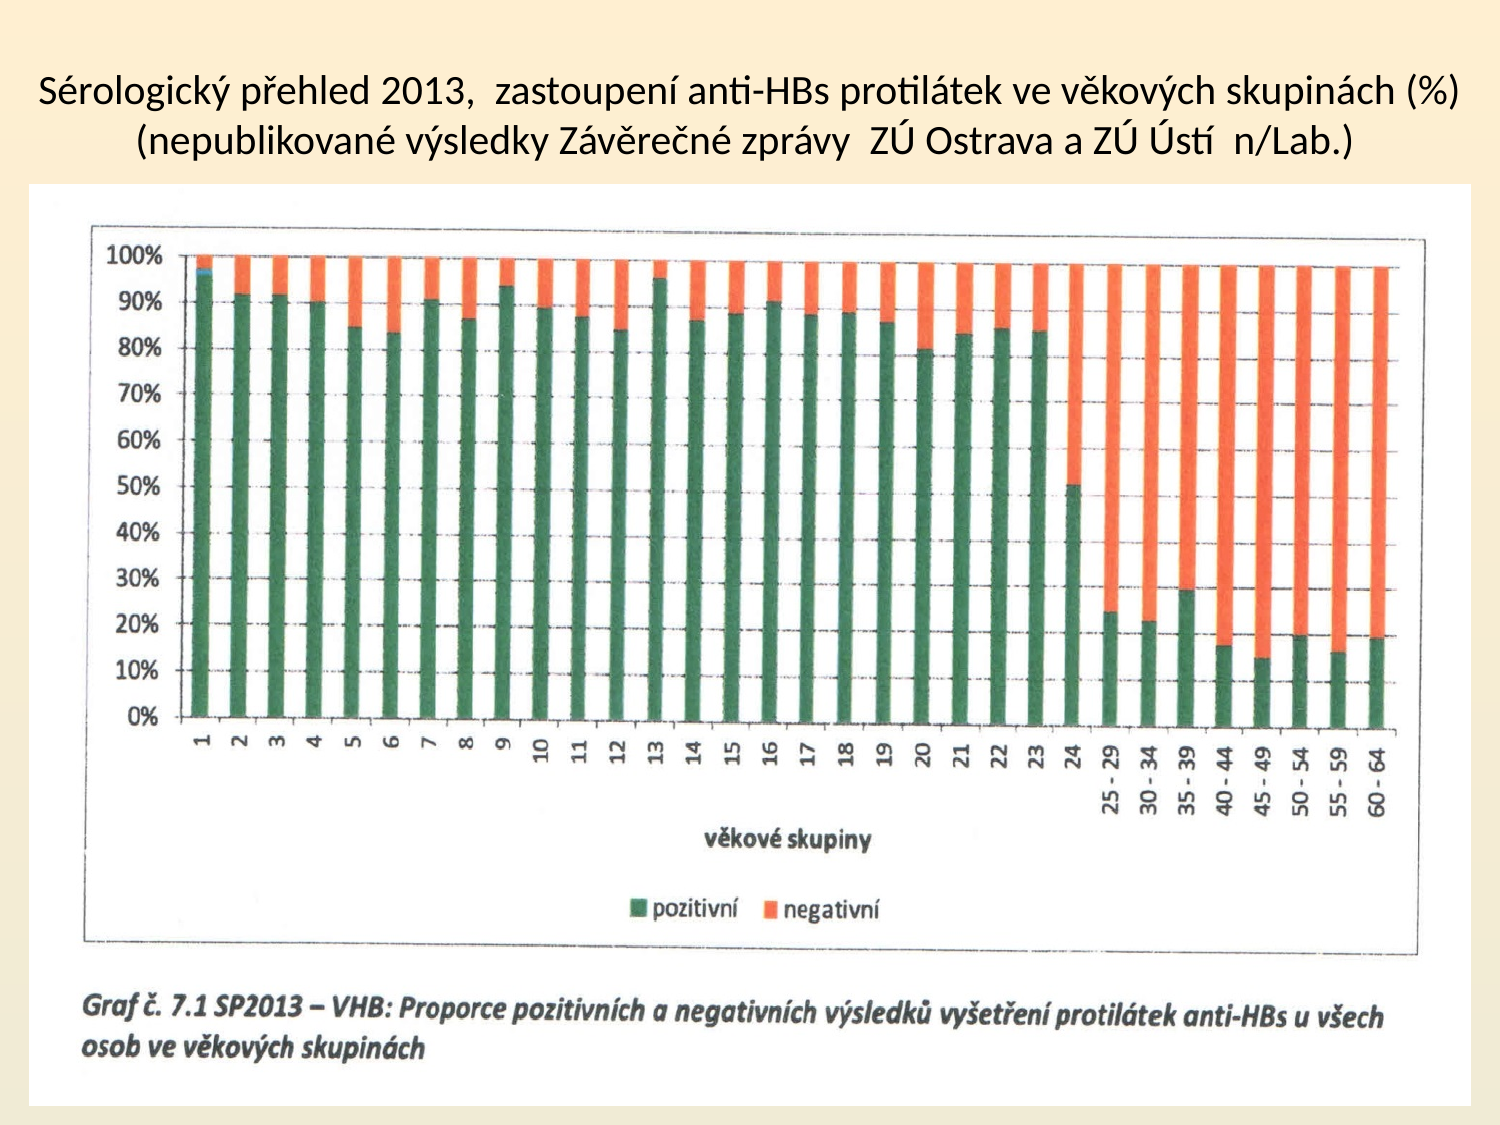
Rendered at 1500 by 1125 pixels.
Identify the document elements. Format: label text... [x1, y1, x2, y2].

title Sérologický přehled 2013, zastoupení anti-HBs protilátek ve věkových skupinách (%) (nepublikované výsledky Závěrečné zprávy ZÚ Ostrava a ZÚ Ústí n/Lab.) [17, 19, 1483, 207]
picture [29, 184, 1471, 1107]
